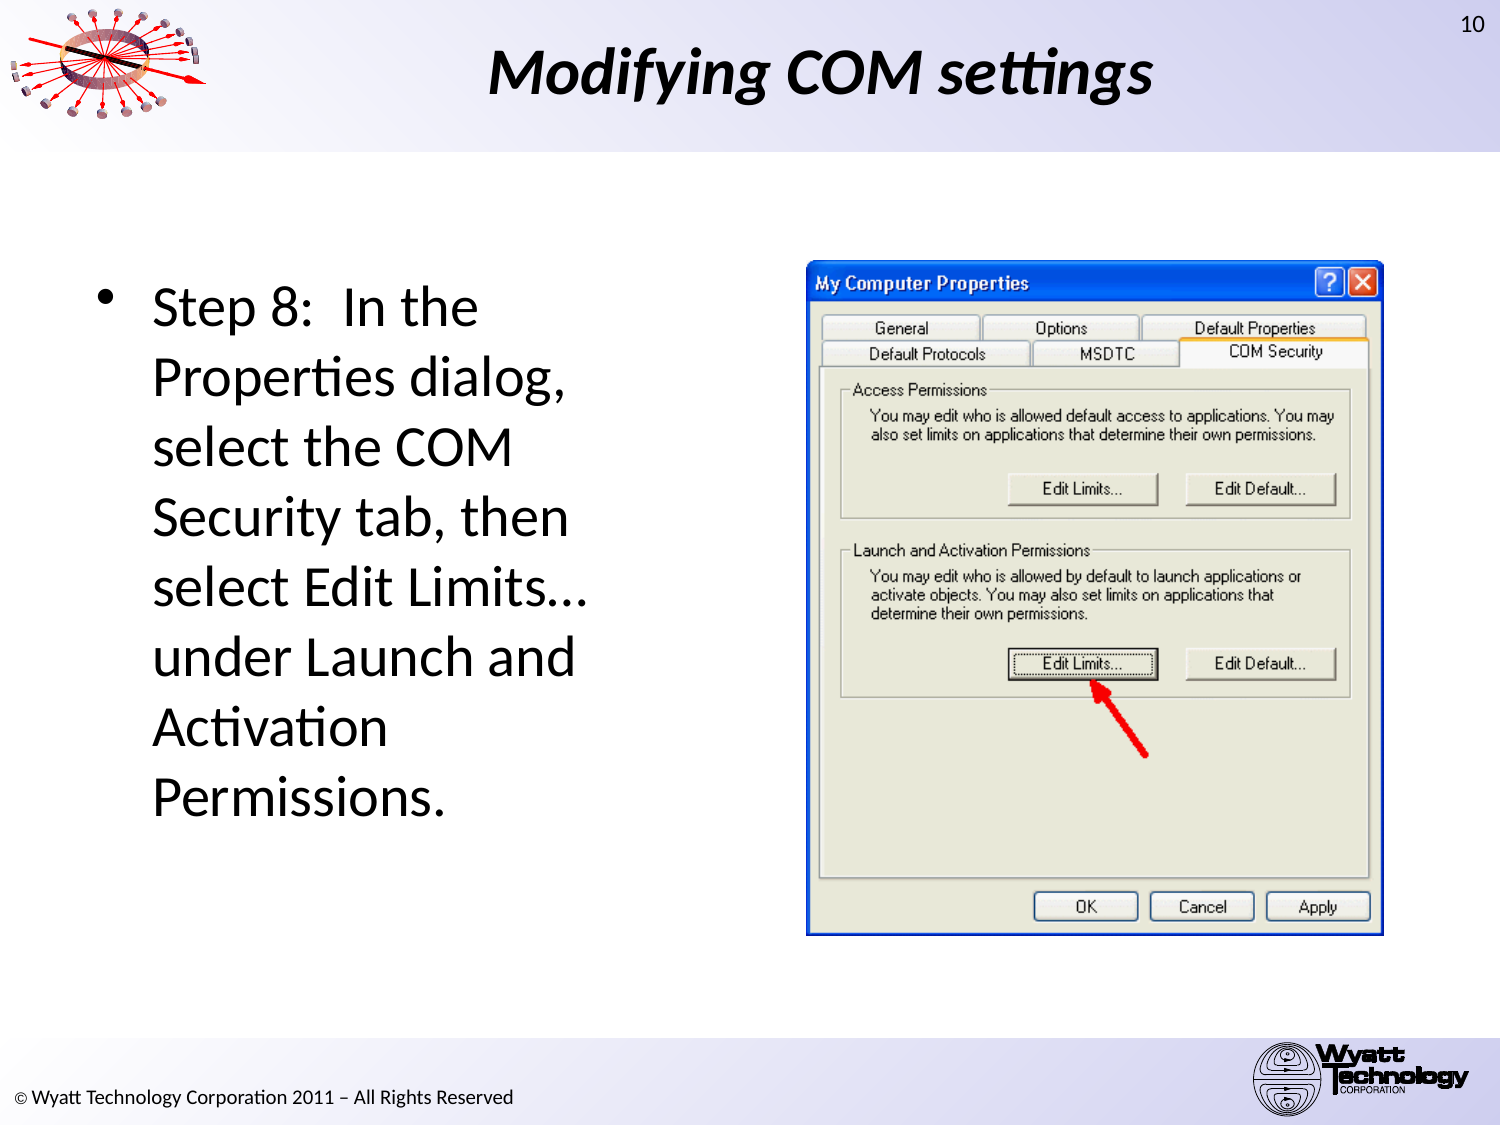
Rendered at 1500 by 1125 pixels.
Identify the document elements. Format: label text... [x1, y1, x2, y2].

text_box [806, 260, 1384, 936]
title Modifying COM settings [217, 20, 1424, 115]
list Step 8: In the Properties dialog, select the COM Security tab, then select Edit Limits… under Launch and Activation Permissions. [80, 260, 707, 936]
